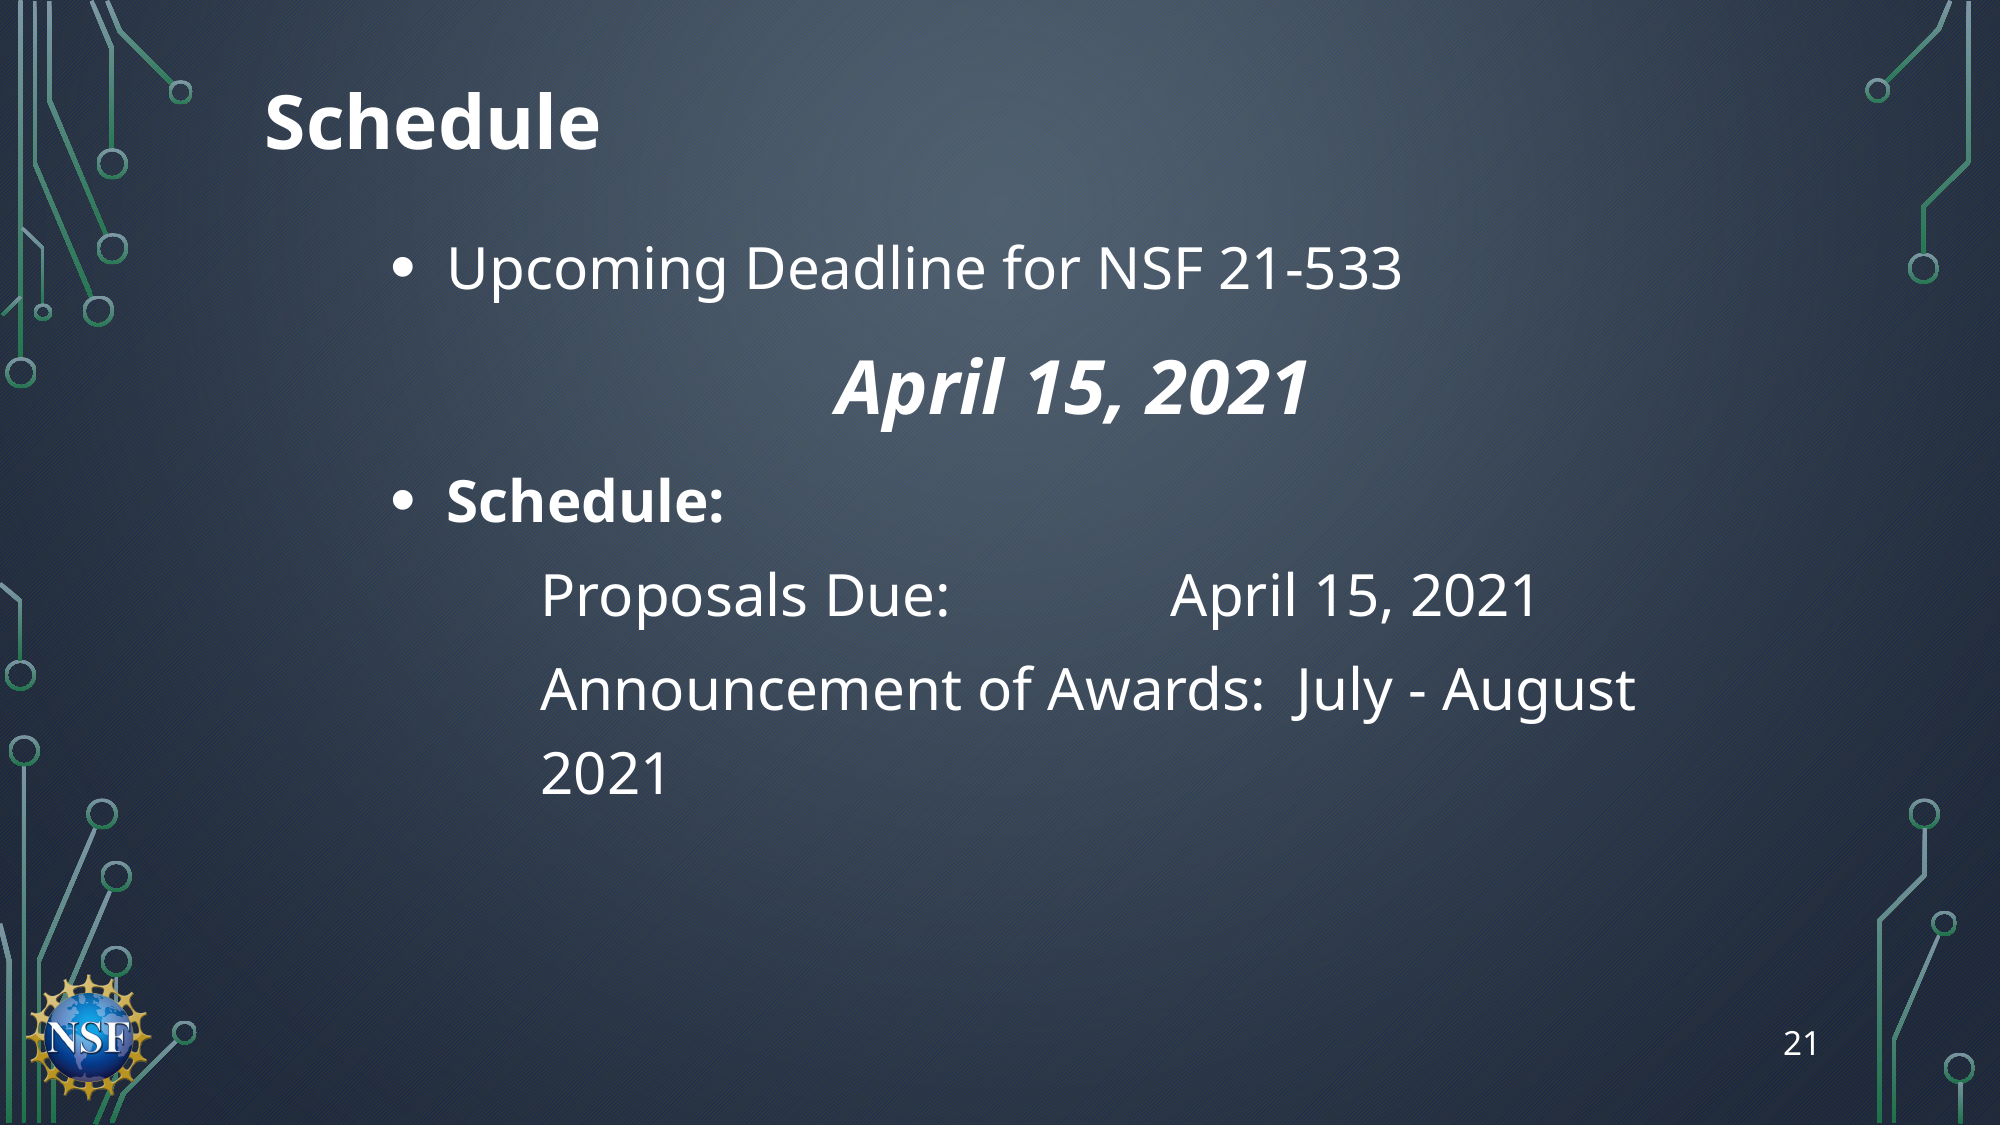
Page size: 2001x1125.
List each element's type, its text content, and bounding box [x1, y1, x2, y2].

title Schedule [249, 47, 1538, 205]
picture [24, 972, 153, 1102]
subtitle Upcoming Deadline for NSF 21-533 April 15, 2021 Schedule: Proposals Due: April 15, 2021 Announcement of Awards: July - August 2021 [375, 209, 1773, 916]
slide_number 21 [1709, 1014, 1837, 1075]
